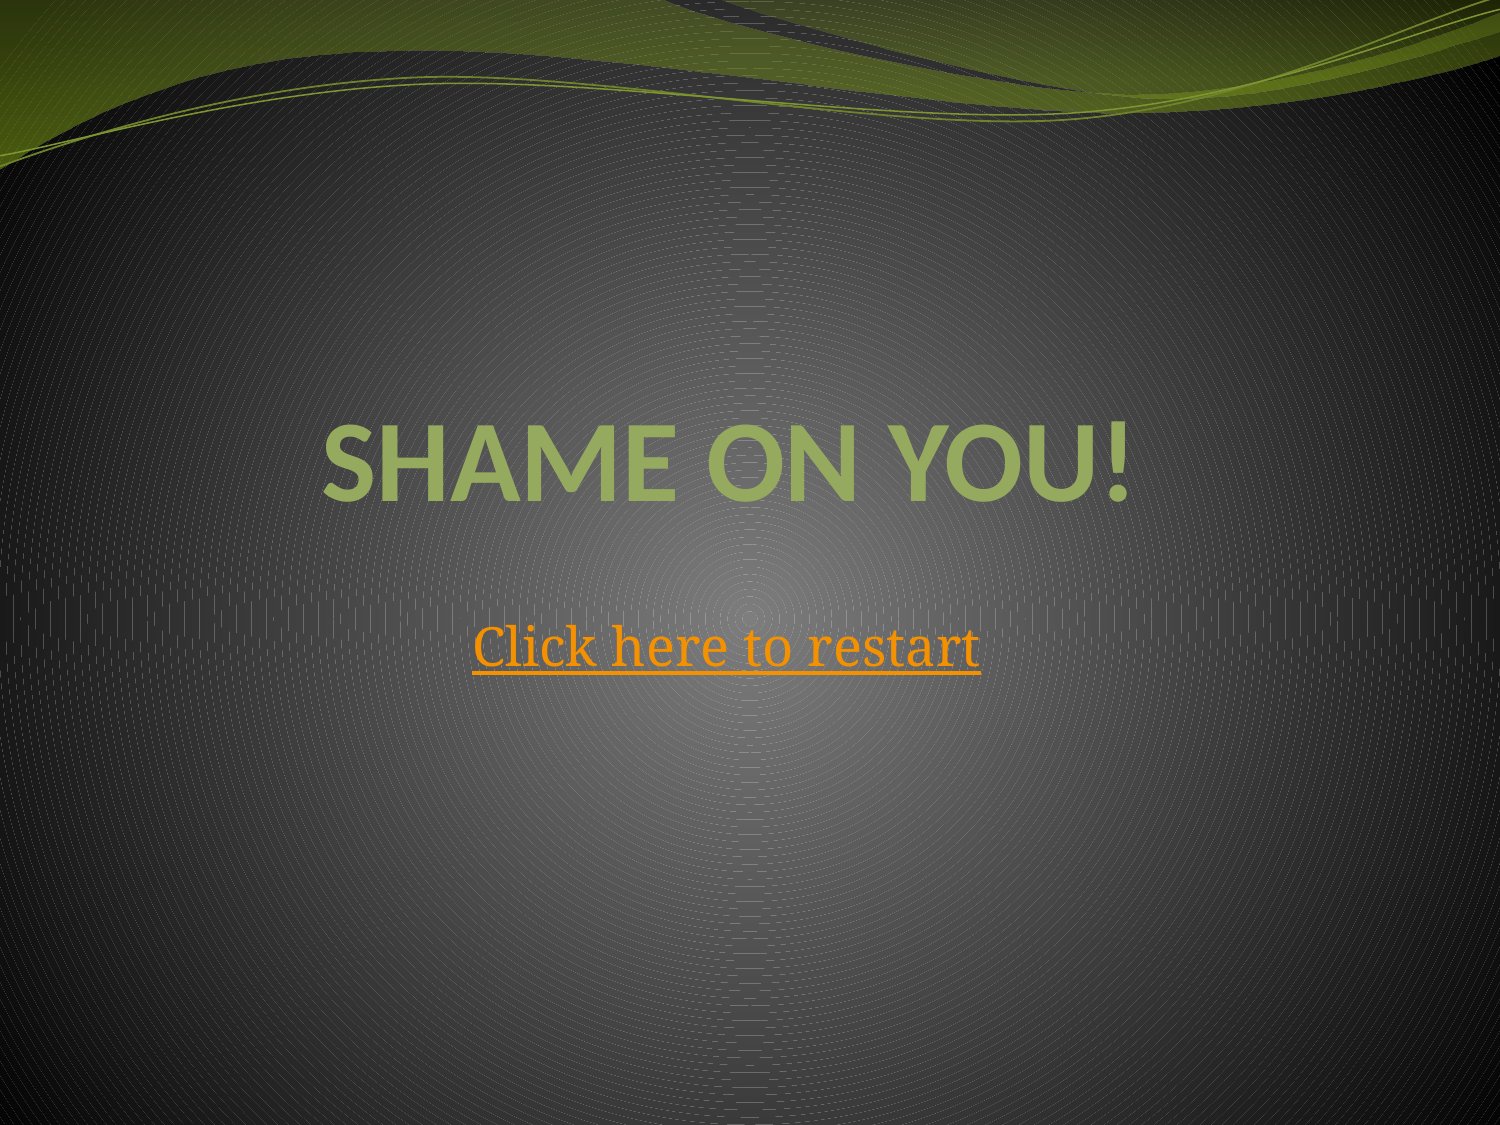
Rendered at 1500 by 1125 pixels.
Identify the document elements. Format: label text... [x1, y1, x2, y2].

title SHAME ON YOU! [87, 224, 1376, 525]
subtitle Click here to restart [87, 529, 1376, 818]
